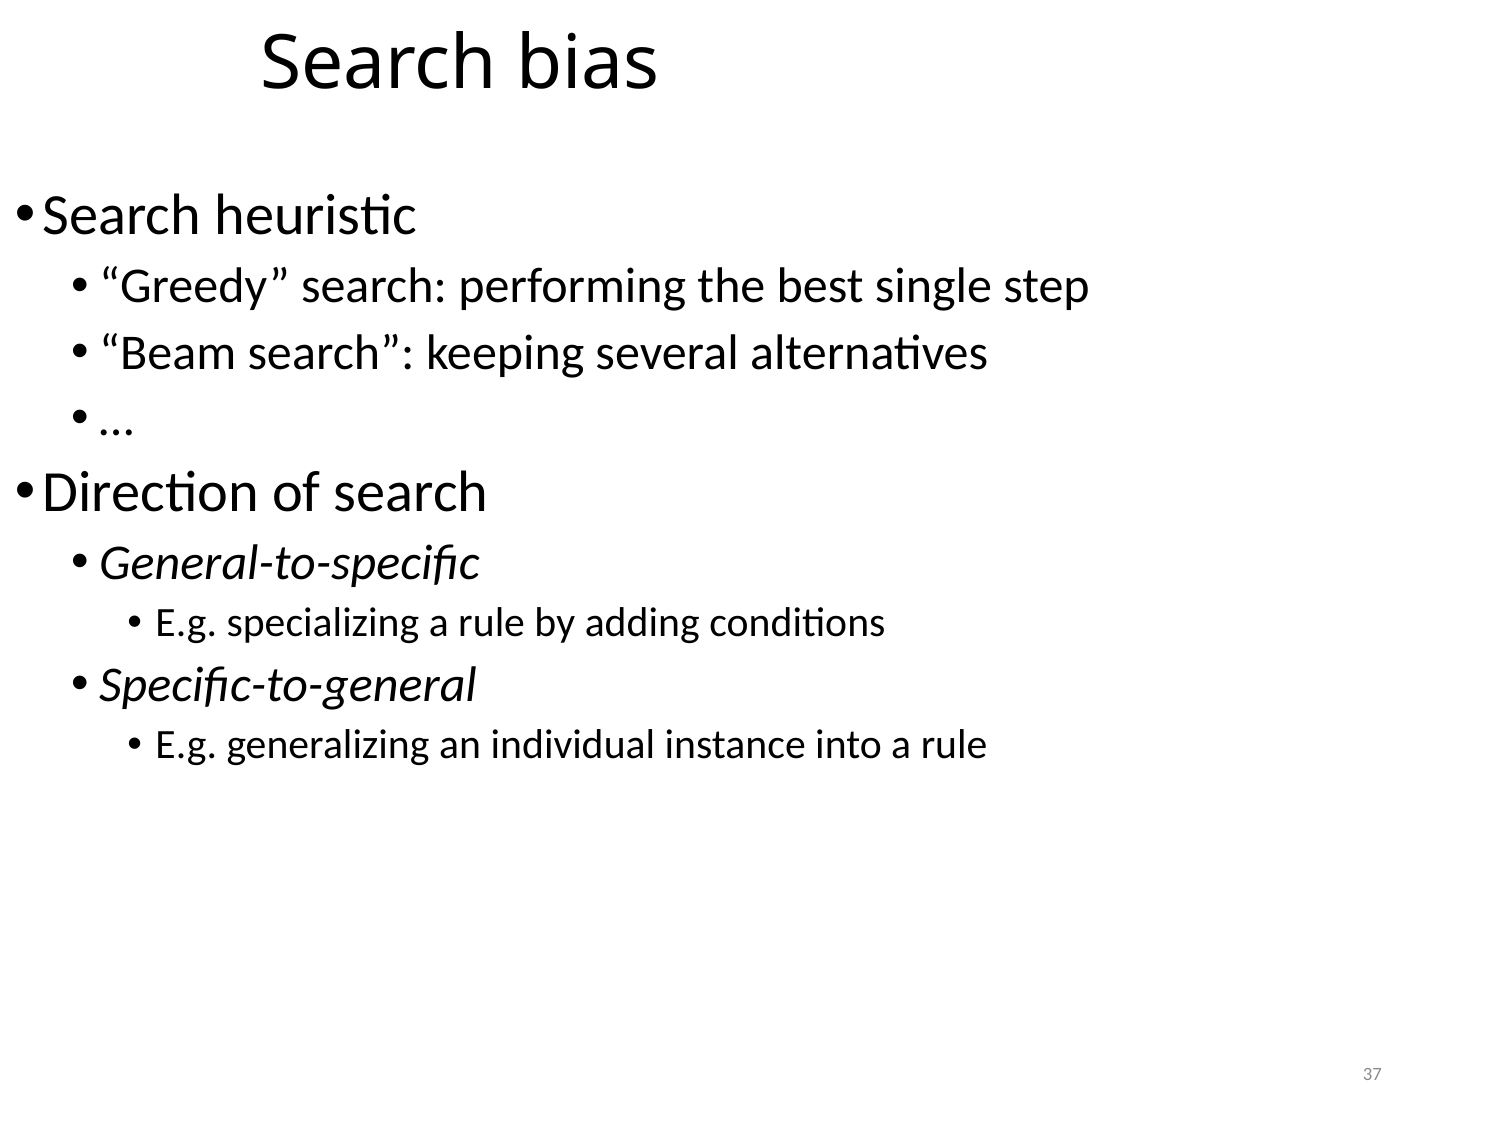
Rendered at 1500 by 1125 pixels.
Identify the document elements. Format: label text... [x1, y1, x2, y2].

title Search bias [245, 0, 1500, 159]
list Search heuristic “Greedy” search: performing the best single step “Beam search”: keeping several alternatives … Direction of search General-to-specific E.g. specializing a rule by adding conditions Specific-to-general E.g. generalizing an individual instance into a rule [0, 177, 1350, 830]
slide_number 37 [1059, 1042, 1397, 1103]
